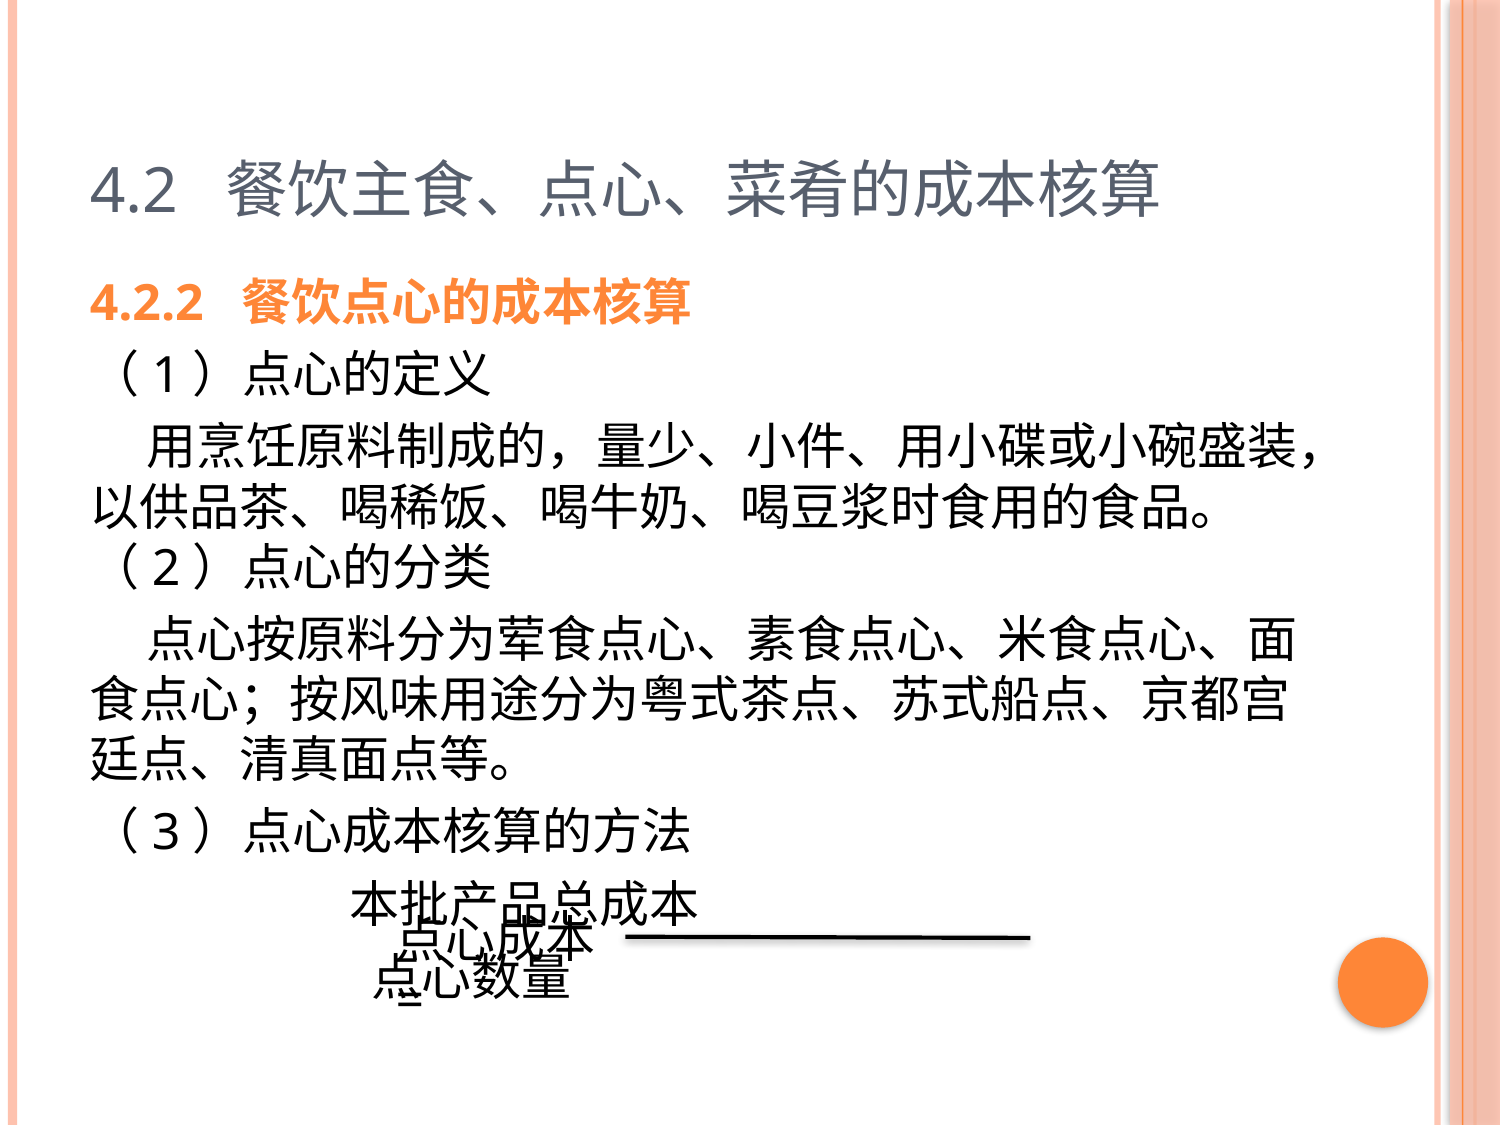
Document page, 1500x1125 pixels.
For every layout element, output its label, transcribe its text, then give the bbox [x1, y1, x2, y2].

list 4.2.2 餐饮点心的成本核算 （1）点心的定义 用烹饪原料制成的，量少、小件、用小碟或小碗盛装，以供品茶、喝稀饭、喝牛奶、喝豆浆时食用的食品。（2）点心的分类 点心按原料分为荤食点心、素食点心、米食点心、面食点心；按风味用途分为粤式茶点、苏式船点、京都宫廷点、清真面点等。 （3）点心成本核算的方法 本批产品总成本 点心数量 [74, 262, 1329, 1063]
text_box 点心成本= [380, 899, 648, 1035]
title 4.2 餐饮主食、点心、菜肴的成本核算 [75, 45, 1300, 233]
